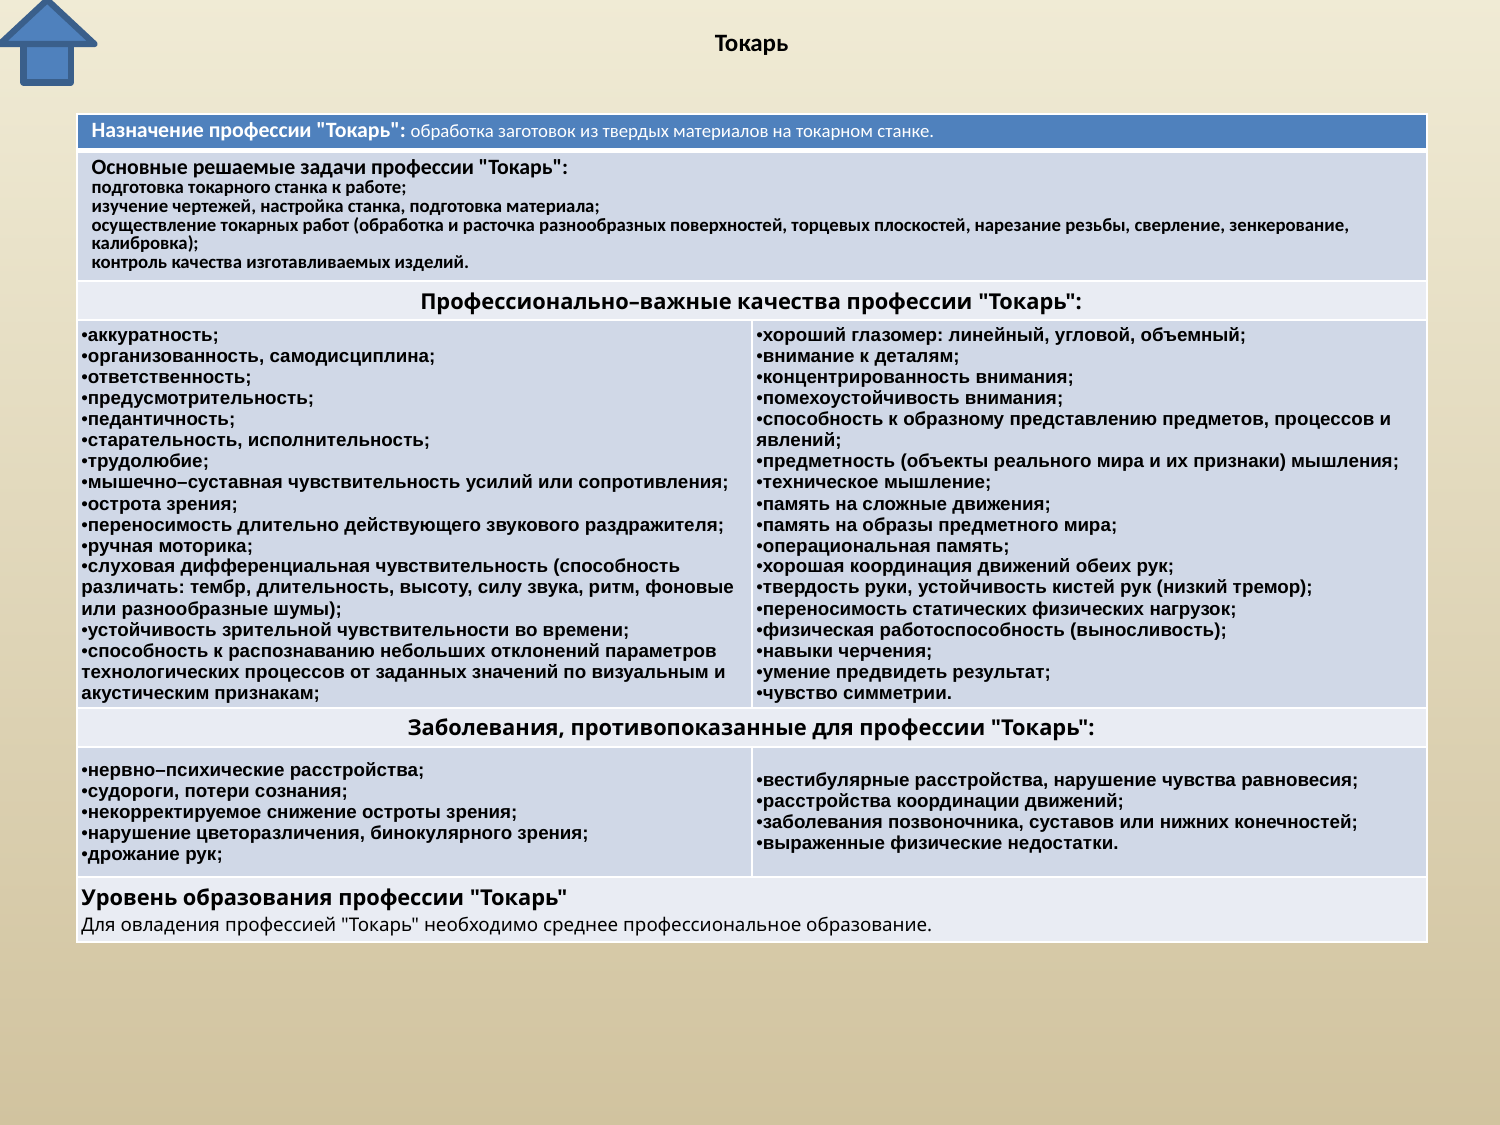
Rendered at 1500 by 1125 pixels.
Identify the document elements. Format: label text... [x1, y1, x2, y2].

table_cell аккуратность; организованность, самодисциплина; ответственность; предусмотрительность; педантичность; старательность, исполнительность; трудолюбие; мышечно–суставная чувствительность усилий или сопротивления; острота зрения; переносимость длительно действующего звукового раздражителя; ручная моторика; слуховая дифференциальная чувствительность (способность различать: тембр, длительность, высоту, силу звука, ритм, фоновые или разнообразные шумы); устойчивость зрительной чувствительности во времени; способность к распознаванию небольших отклонений параметров технологических процессов от заданных значений по визуальным и акустическим признакам; [78, 321, 751, 707]
table_cell вестибулярные расстройства, нарушение чувства равновесия; расстройства координации движений; заболевания позвоночника, суставов или нижних конечностей; выраженные физические недостатки. [753, 748, 1426, 876]
title Токарь [102, 0, 1427, 84]
table_cell Уровень образования профессии "Токарь" Для овладения профессией "Токарь" необходимо среднее профессиональное образование. [78, 878, 1426, 941]
table_cell хороший глазомер: линейный, угловой, объемный; внимание к деталям; концентрированность внимания; помехоустойчивость внимания; способность к образному представлению предметов, процессов и явлений; предметность (объекты реального мира и их признаки) мышления; техническое мышление; память на сложные движения; память на образы предметного мира; операциональная память; хорошая координация движений обеих рук; твердость руки, устойчивость кистей рук (низкий тремор); переносимость статических физических нагрузок; физическая работоспособность (выносливость); навыки черчения; умение предвидеть результат; чувство симметрии. [753, 321, 1426, 707]
table_cell Заболевания, противопоказанные для профессии "Токарь": [78, 709, 1426, 746]
table_cell Основные решаемые задачи профессии "Токарь": подготовка токарного станка к работе; изучение чертежей, настройка станка, подготовка материала; осуществление токарных работ (обработка и расточка разнообразных поверхностей, торцевых плоскостей, нарезание резьбы, сверление, зенкерование, калибровка); контроль качества изготавливаемых изделий. [78, 153, 1426, 280]
table_cell нервно–психические расстройства; судороги, потери сознания; некорректируемое снижение остроты зрения; нарушение цветоразличения, бинокулярного зрения; дрожание рук; [78, 748, 751, 876]
title Налоговый инспектор [94, 0, 102, 84]
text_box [1, 1, 93, 81]
table_cell Профессионально–важные качества профессии "Токарь": [78, 282, 1426, 319]
table_header Назначение профессии "Токарь": обработка заготовок из твердых материалов на токарном станке. [78, 115, 1426, 148]
